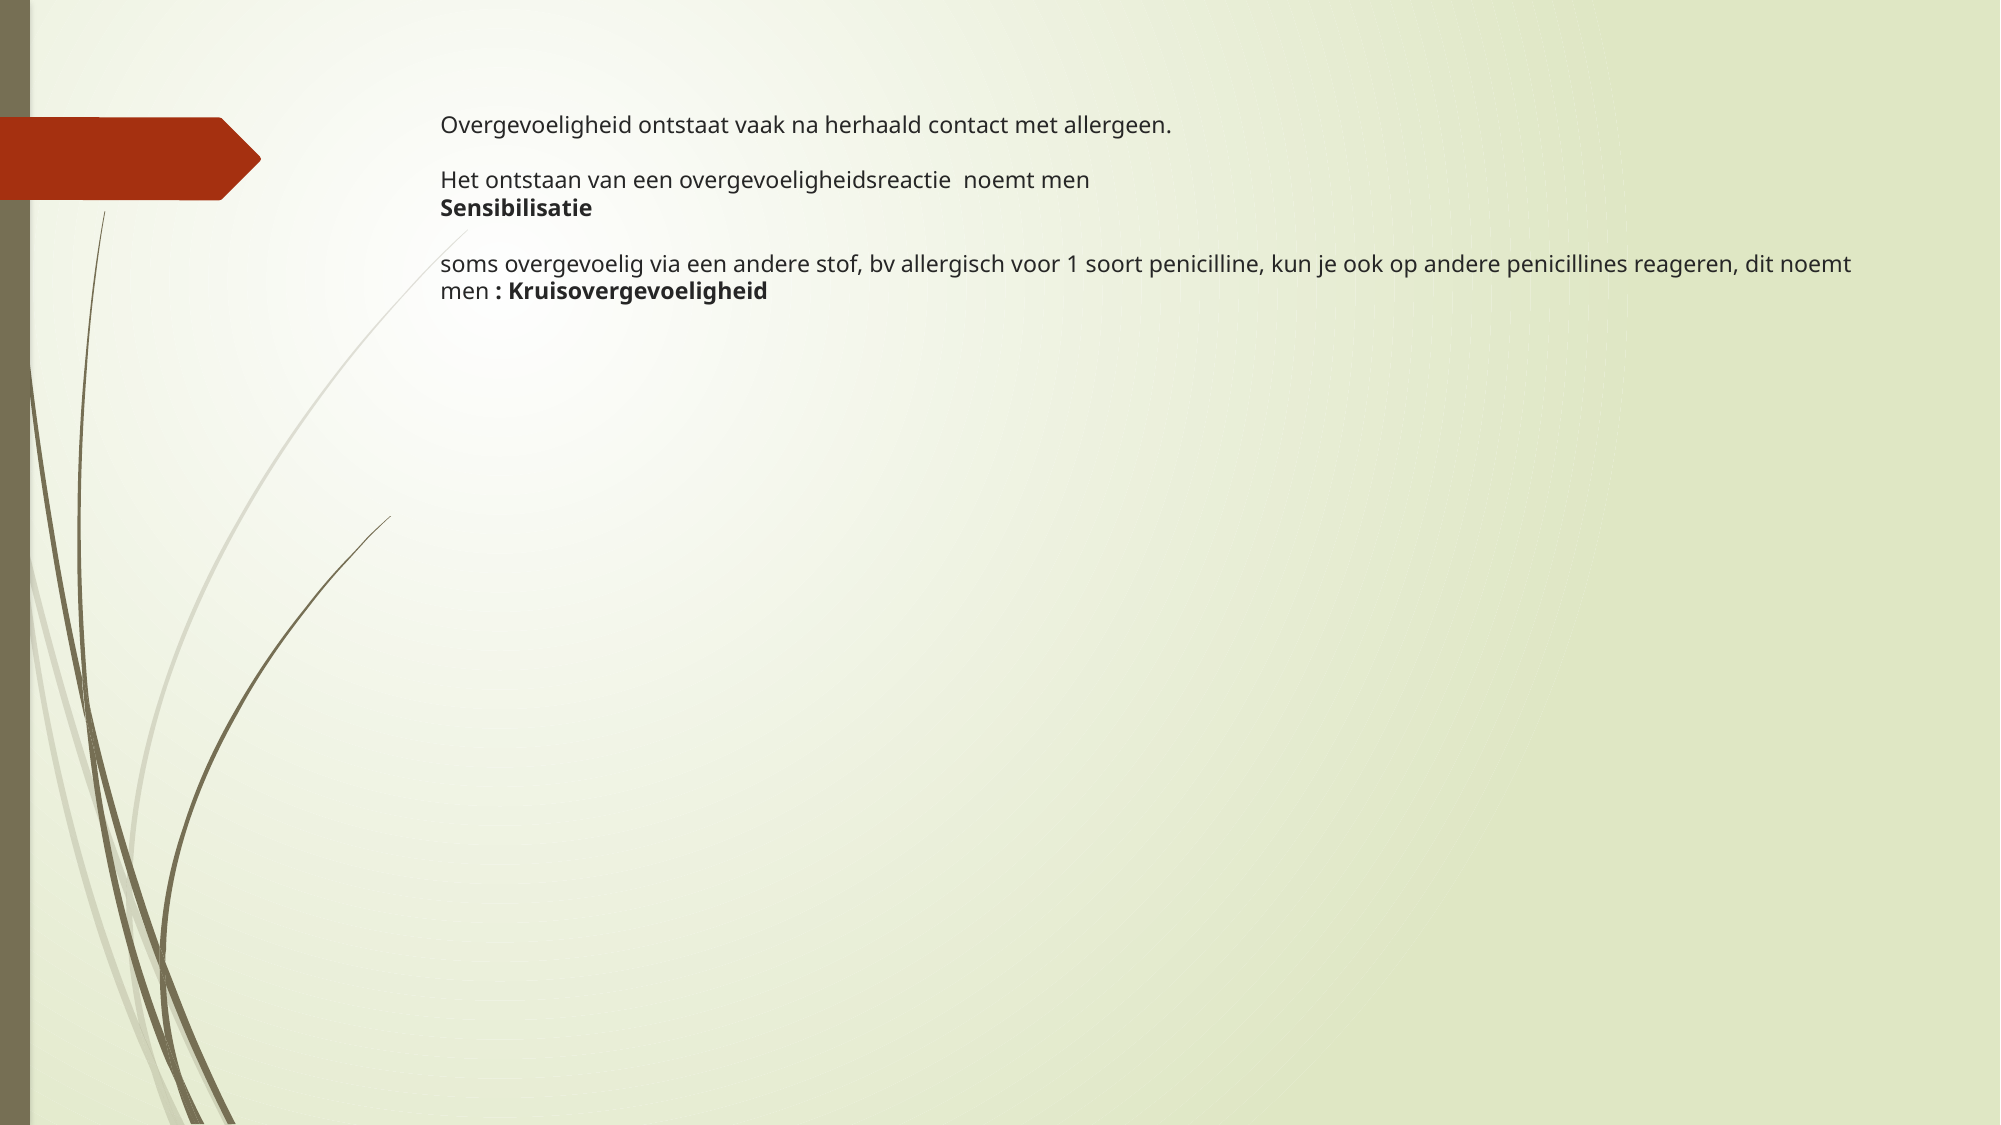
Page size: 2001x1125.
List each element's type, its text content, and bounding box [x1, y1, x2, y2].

title Overgevoeligheid ontstaat vaak na herhaald contact met allergeen. Het ontstaan van een overgevoeligheidsreactie noemt men Sensibilisatie soms overgevoelig via een andere stof, bv allergisch voor 1 soort penicilline, kun je ook op andere penicillines reageren, dit noemt men : Kruisovergevoeligheid [425, 102, 1888, 313]
